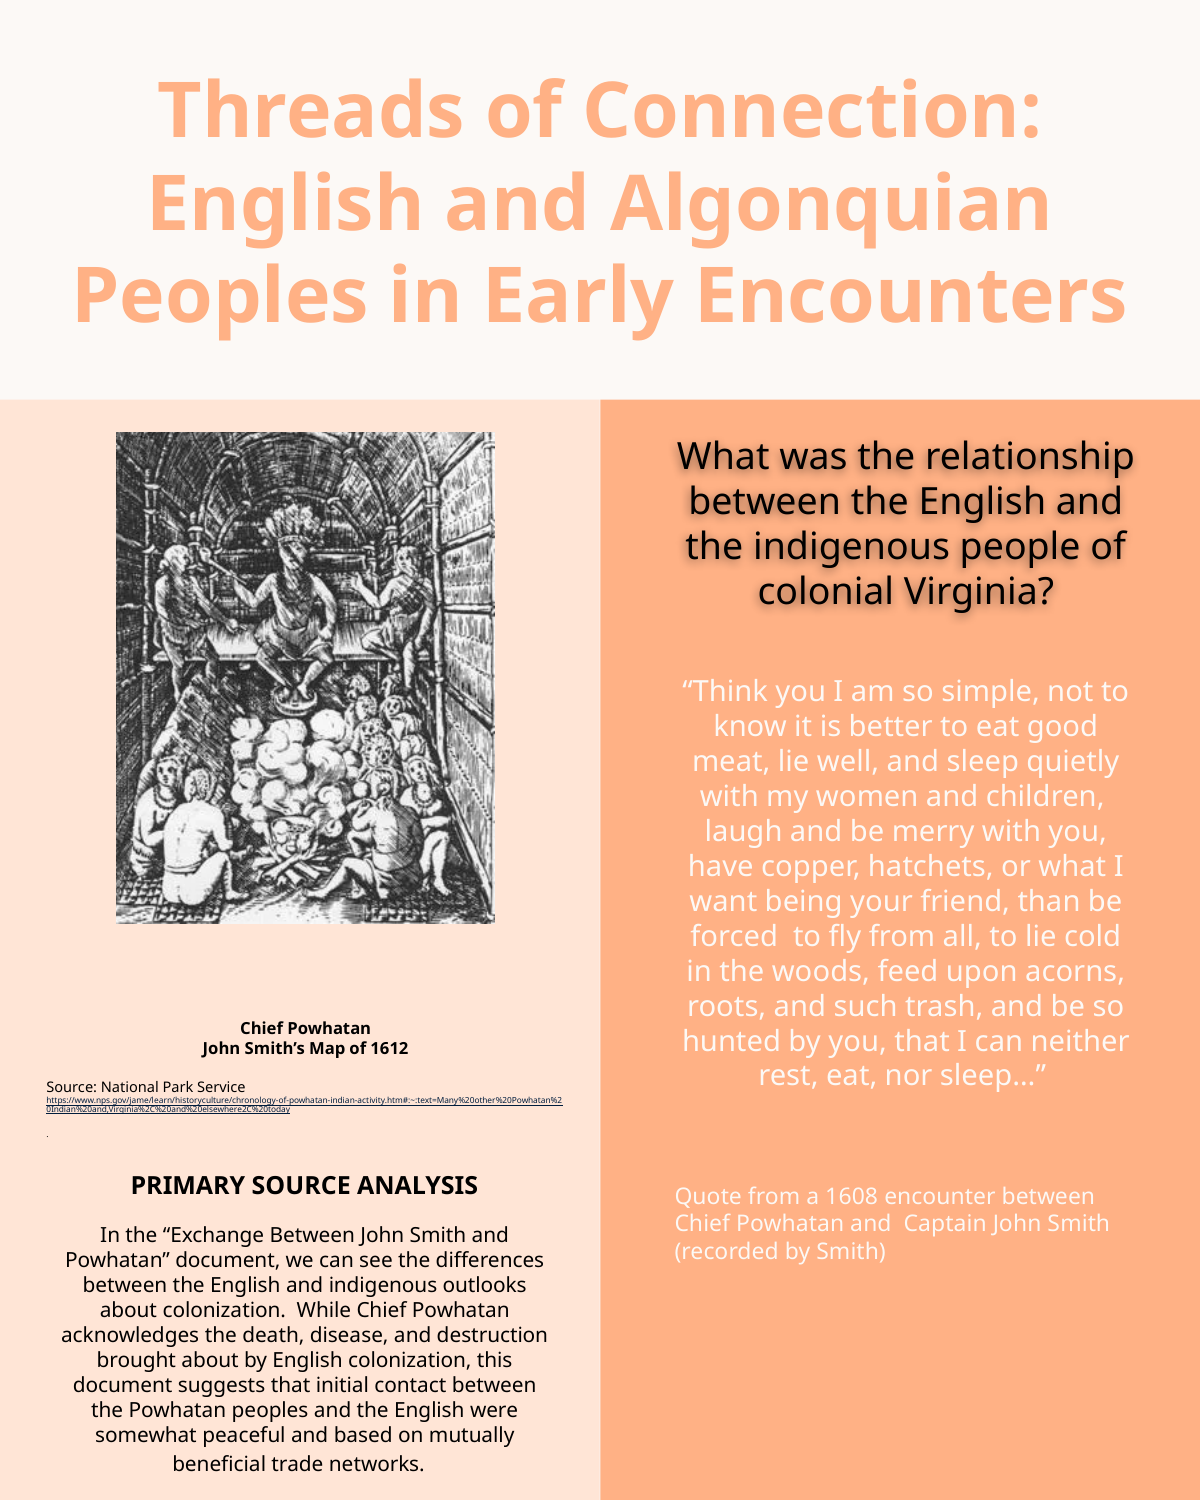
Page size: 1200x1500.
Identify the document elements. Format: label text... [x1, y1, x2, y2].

title Threads of Connection: English and Algonquian Peoples in Early Encounters [53, 18, 1147, 381]
text_box PRIMARY SOURCE ANALYSIS In the “Exchange Between John Smith and Powhatan” document, we can see the differences between the English and indigenous outlooks about colonization. While Chief Powhatan acknowledges the death, disease, and destruction brought about by English colonization, this document suggests that initial contact between the Powhatan peoples and the English were somewhat peaceful and based on mutually beneficial trade networks. [42, 1154, 568, 1485]
list Chief Powhatan John Smith’s Map of 1612 Source: National Park Service https://www.nps.gov/jame/learn/historyculture/chronology-of-powhatan-indian-activity.htm#:~:text=Many%20other%20Powhatan%20Indian%20and,Virginia%2C%20and%20elsewhere2C%20today. [31, 1003, 580, 1138]
subtitle What was the relationship between the English and the indigenous people of colonial Virginia? [659, 416, 1153, 621]
picture [116, 432, 495, 924]
list “Think you I am so simple, not to know it is better to eat good meat, lie well, and sleep quietly with my women and children, laugh and be merry with you, have copper, hatchets, or what I want being your friend, than be forced to fly from all, to lie cold in the woods, feed upon acorns, roots, and such trash, and be so hunted by you, that I can neither rest, eat, nor sleep…” Quote from a 1608 encounter between Chief Powhatan and Captain John Smith (recorded by Smith) [659, 657, 1153, 1360]
